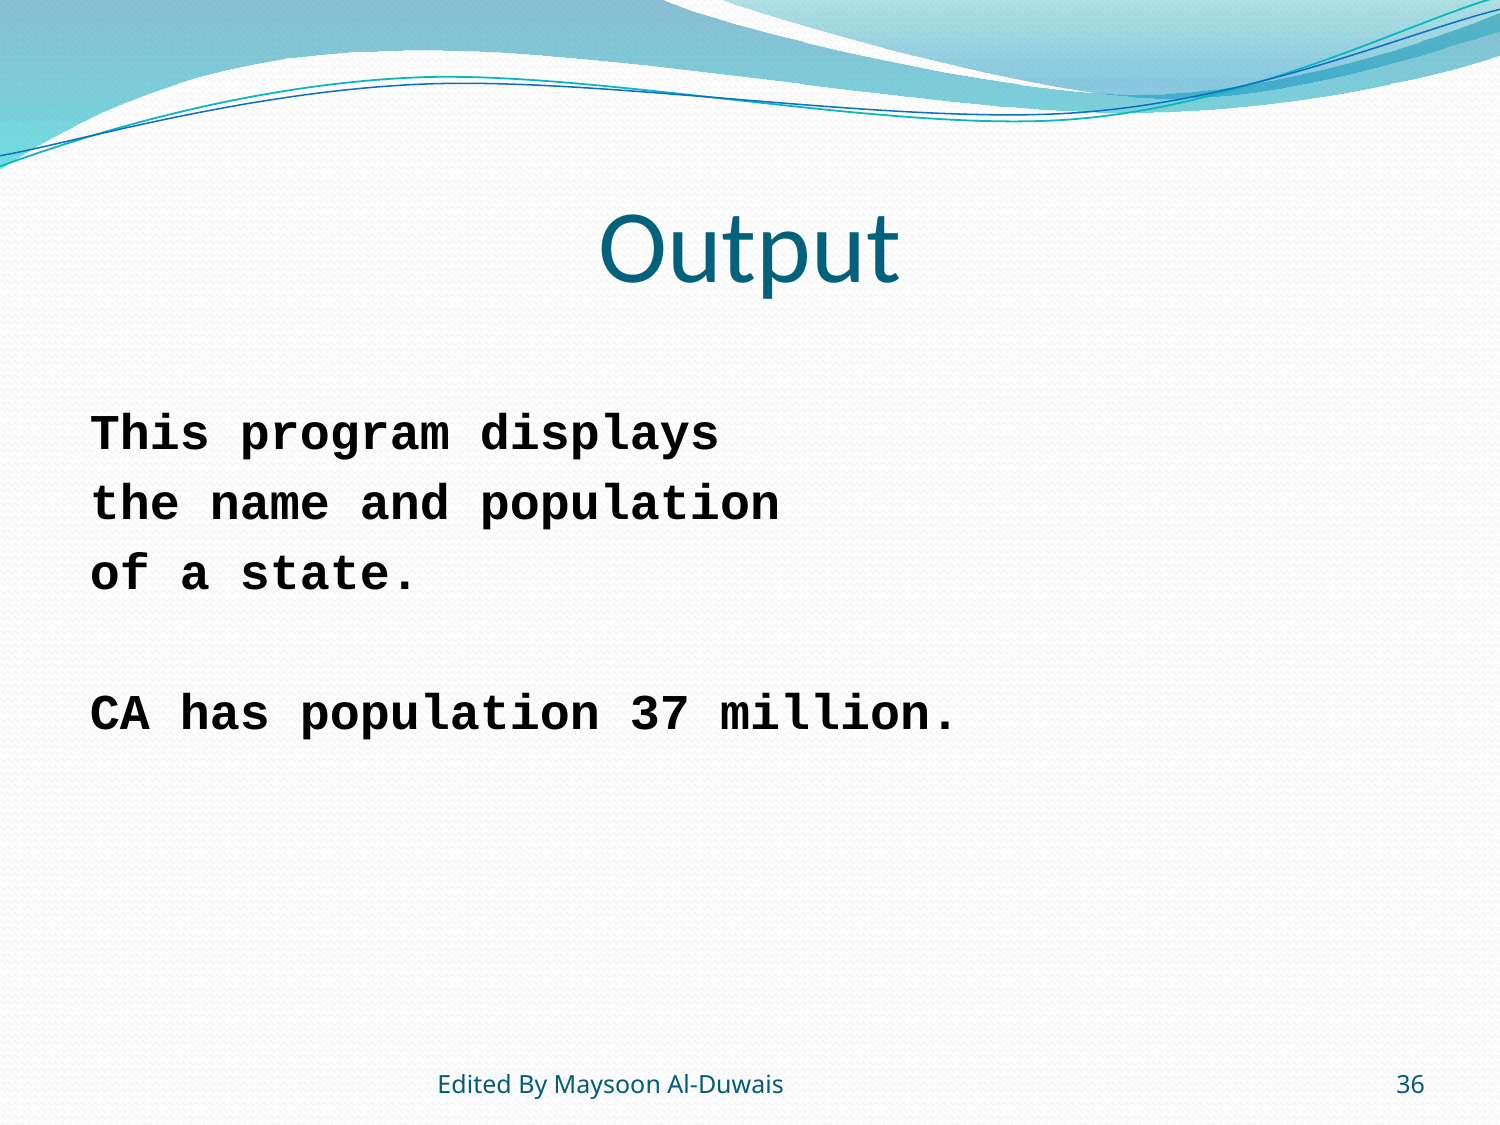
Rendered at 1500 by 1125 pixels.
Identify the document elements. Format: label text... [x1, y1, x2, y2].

title Output [75, 115, 1425, 303]
list This program displays the name and population of a state. CA has population 37 million. [75, 317, 1425, 1038]
slide_number 36 [1299, 1042, 1425, 1103]
footer Edited By Maysoon Al-Duwais [437, 1042, 988, 1103]
